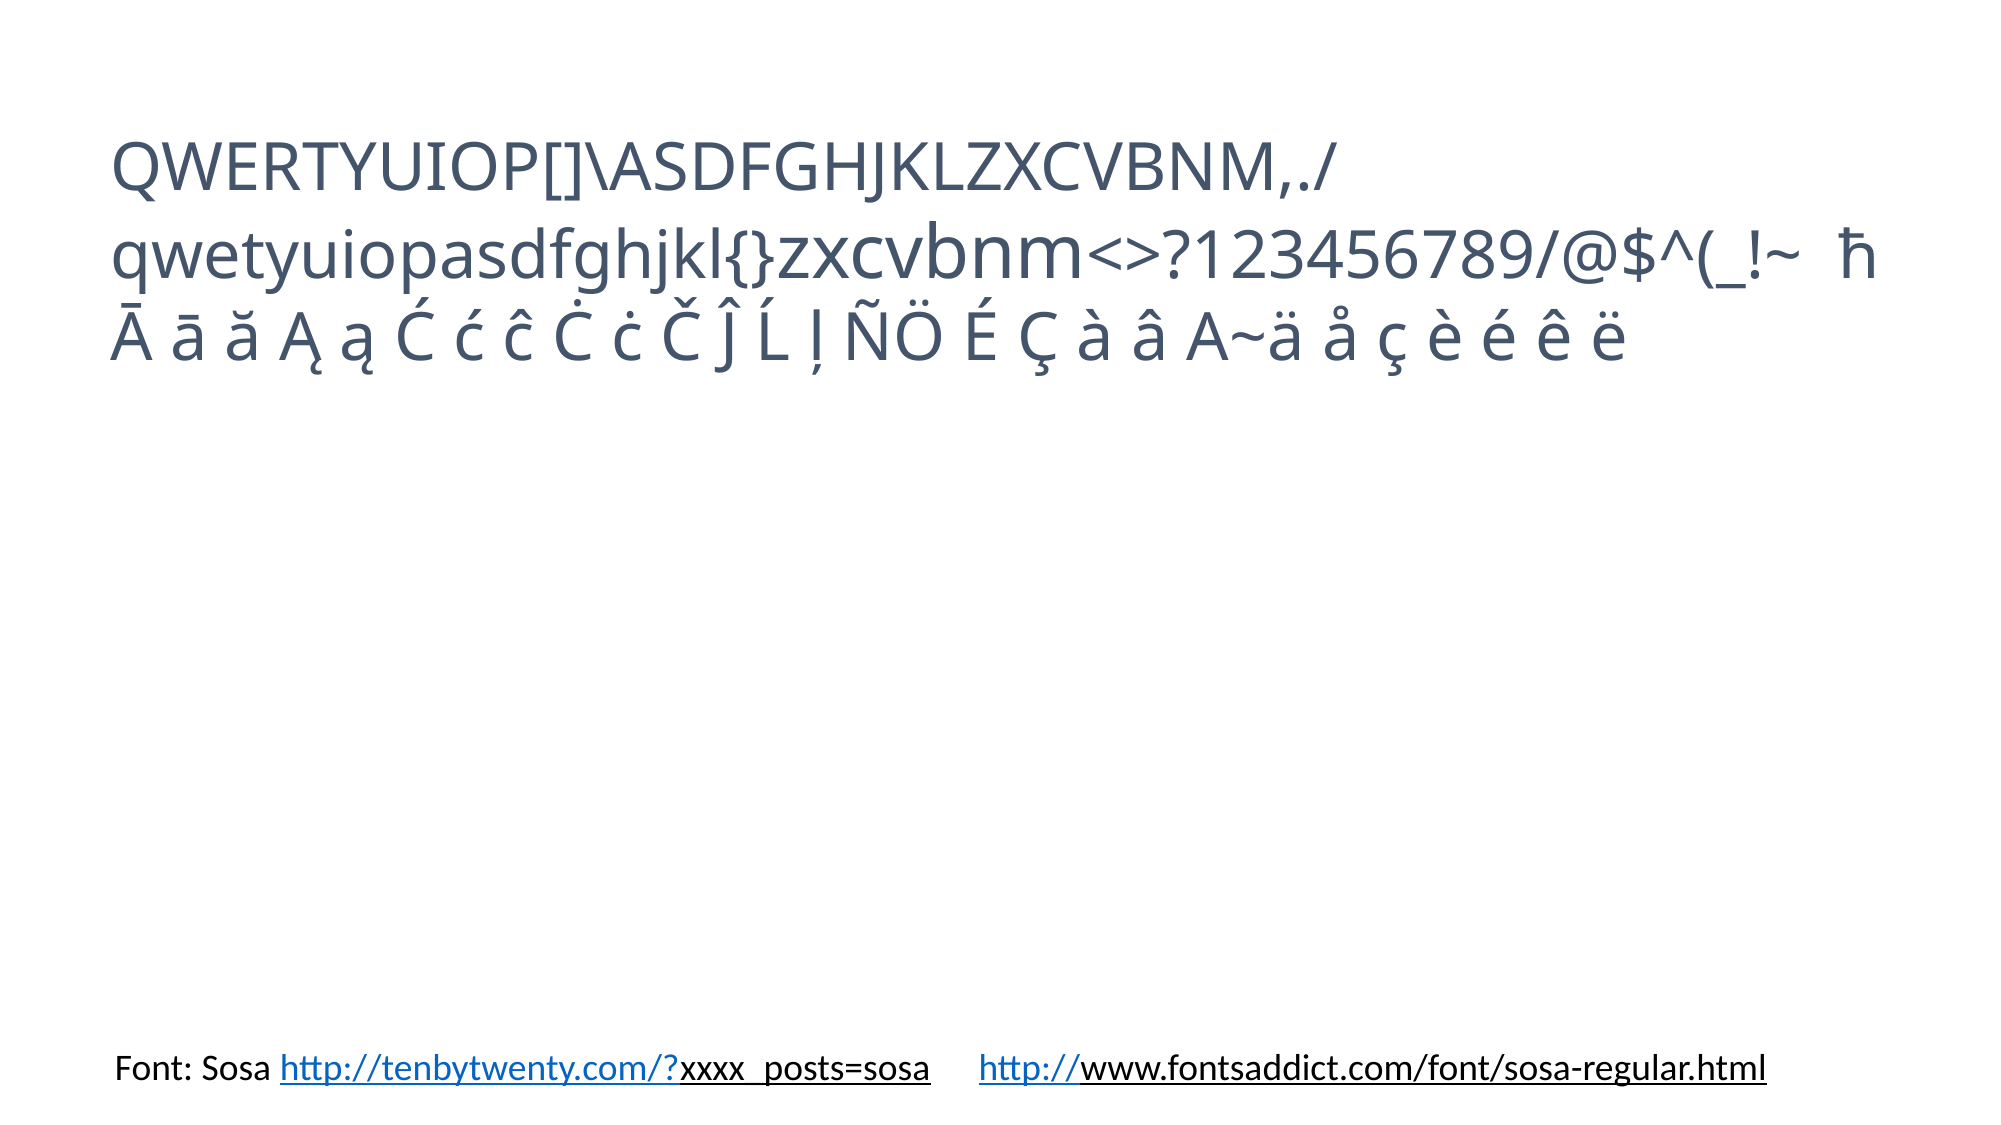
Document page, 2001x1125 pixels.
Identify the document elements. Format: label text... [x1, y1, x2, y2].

text_box QWERTYUIOP[]\ASDFGHJKLZXCVBNM,./qwetyuiopasdfghjkl{}zxcvbnm<>?123456789/@$^(_!~ ħ Ā ā ă Ą ą Ć ć ĉ Ċ ċ Č Ĵ Ĺ ļ ÑÖ É Ç à â A~ä å ç è é ê ë [95, 116, 1896, 381]
text_box Font: Sosa http://tenbytwenty.com/?xxxx_posts=sosa [100, 1035, 955, 1096]
text_box http://www.fontsaddict.com/font/sosa-regular.html [963, 1035, 1791, 1096]
